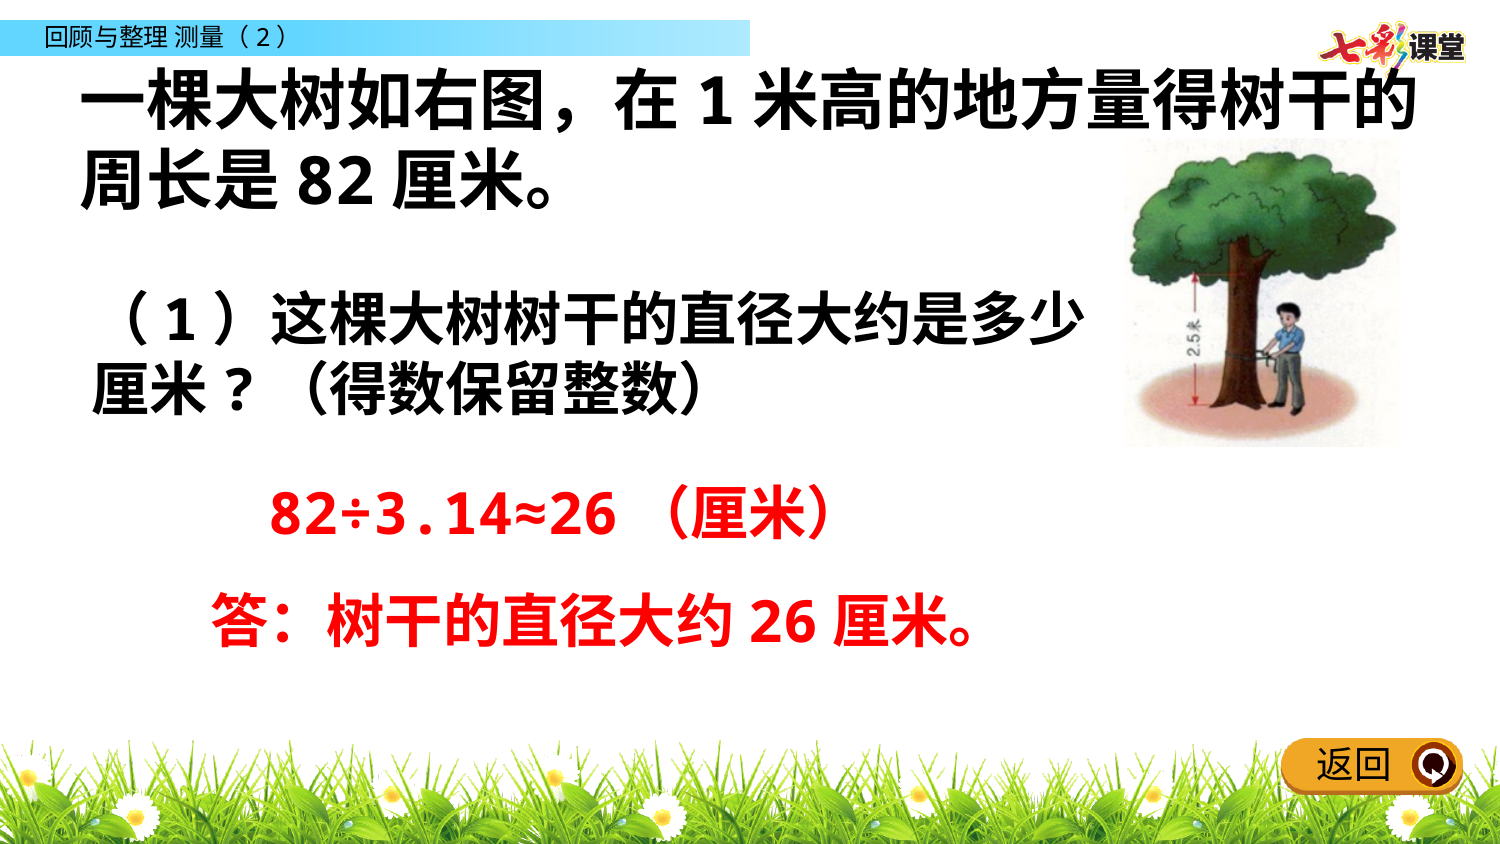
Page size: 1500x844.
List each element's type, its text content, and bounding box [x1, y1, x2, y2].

picture [1316, 20, 1468, 80]
text_box 一棵大树如右图，在1米高的地方量得树干的周长是82厘米。 [64, 50, 1436, 127]
picture [0, 740, 1500, 844]
text_box （1）这棵大树树干的直径大约是多少厘米?（得数保留整数） [76, 274, 1117, 351]
picture [1124, 138, 1400, 448]
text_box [1281, 733, 1464, 795]
text_box 答：树干的直径大约26厘米。 [195, 576, 1081, 656]
text_box 82÷3.14≈26（厘米） [253, 469, 940, 548]
